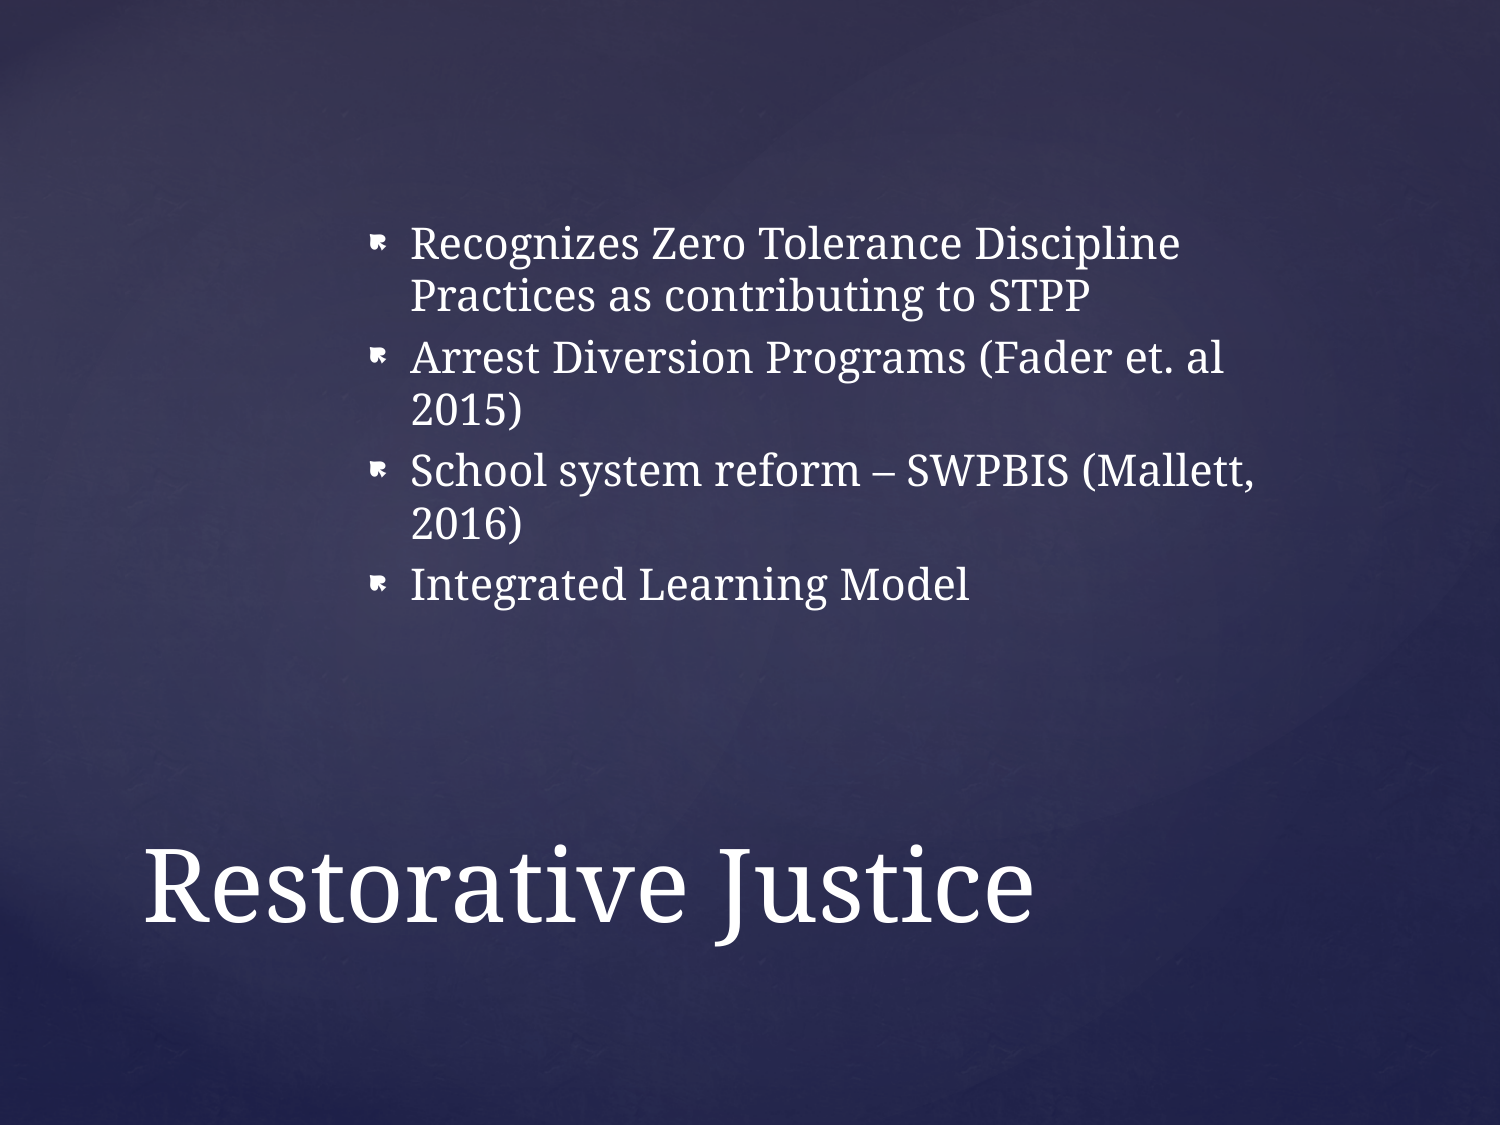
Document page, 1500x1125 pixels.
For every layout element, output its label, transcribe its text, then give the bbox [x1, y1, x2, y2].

title Restorative Justice [127, 800, 1365, 950]
list Recognizes Zero Tolerance Discipline Practices as contributing to STPP Arrest Diversion Programs (Fader et. al 2015) School system reform – SWPBIS (Mallett, 2016) Integrated Learning Model [350, 112, 1350, 713]
